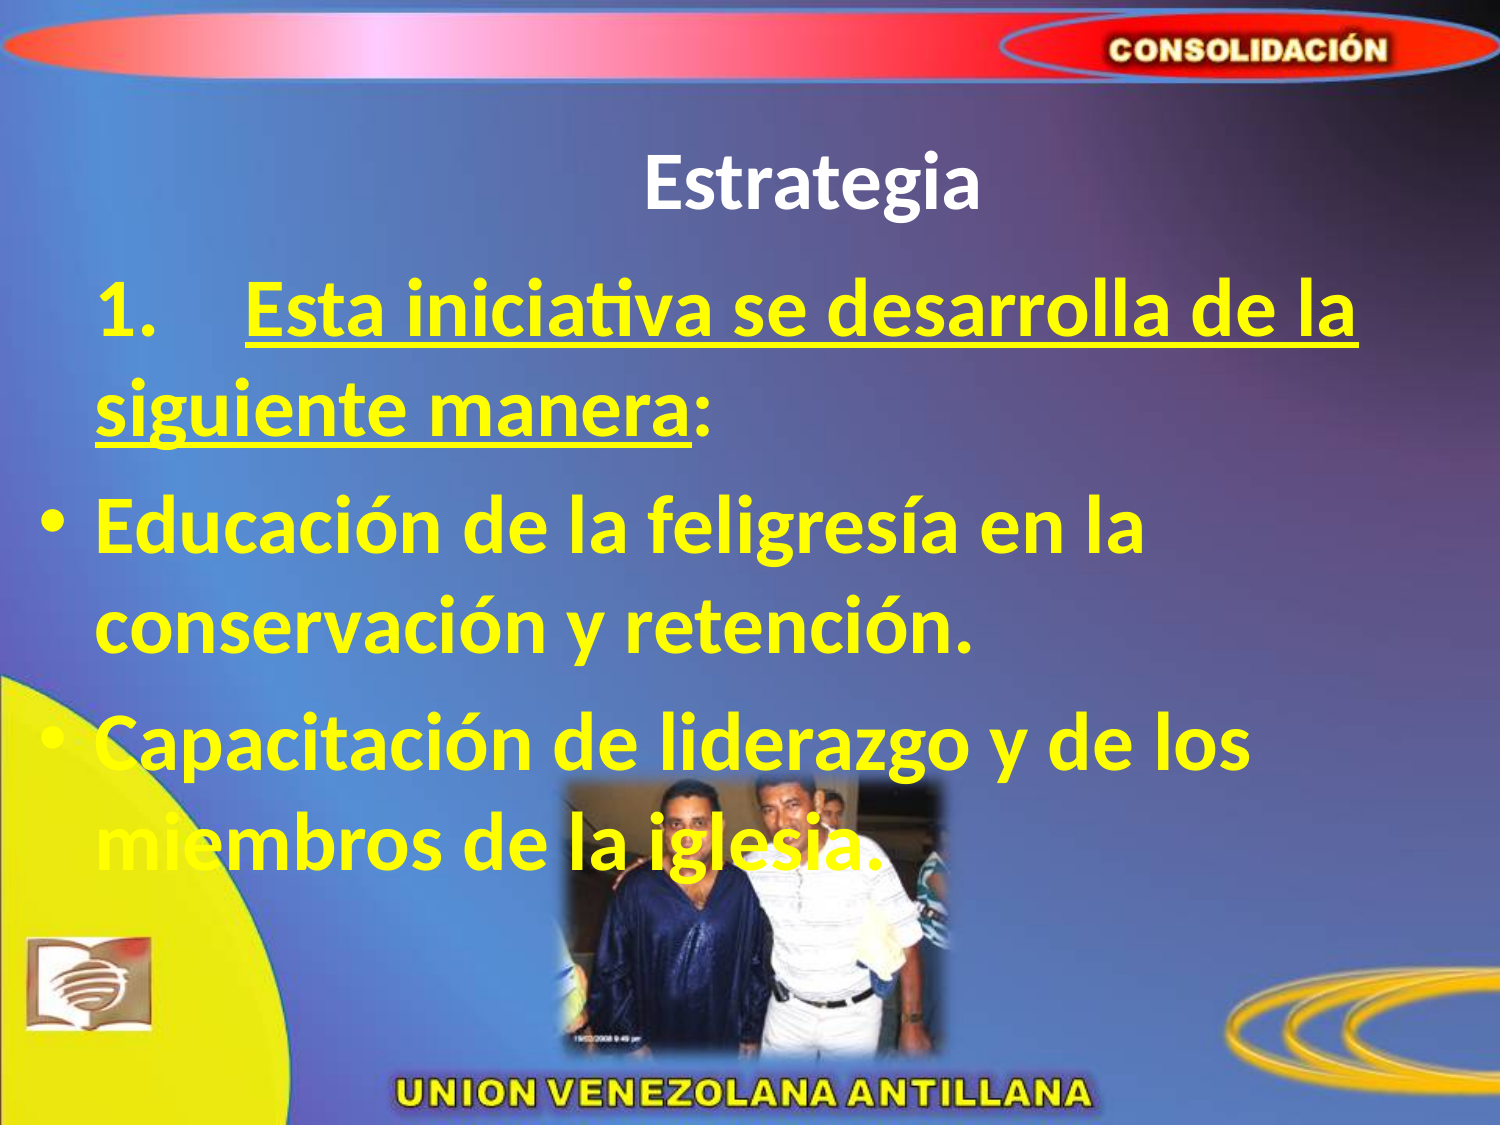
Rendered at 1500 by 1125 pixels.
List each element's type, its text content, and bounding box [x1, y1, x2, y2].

title Estrategia [0, 82, 1489, 270]
picture [0, 0, 1500, 246]
picture [0, 270, 1500, 1125]
list 1. Esta iniciativa se desarrolla de la siguiente manera: Educación de la feligresía en la conservación y retención. Capacitación de liderazgo y de los miembros de la iglesia. [23, 246, 1500, 989]
